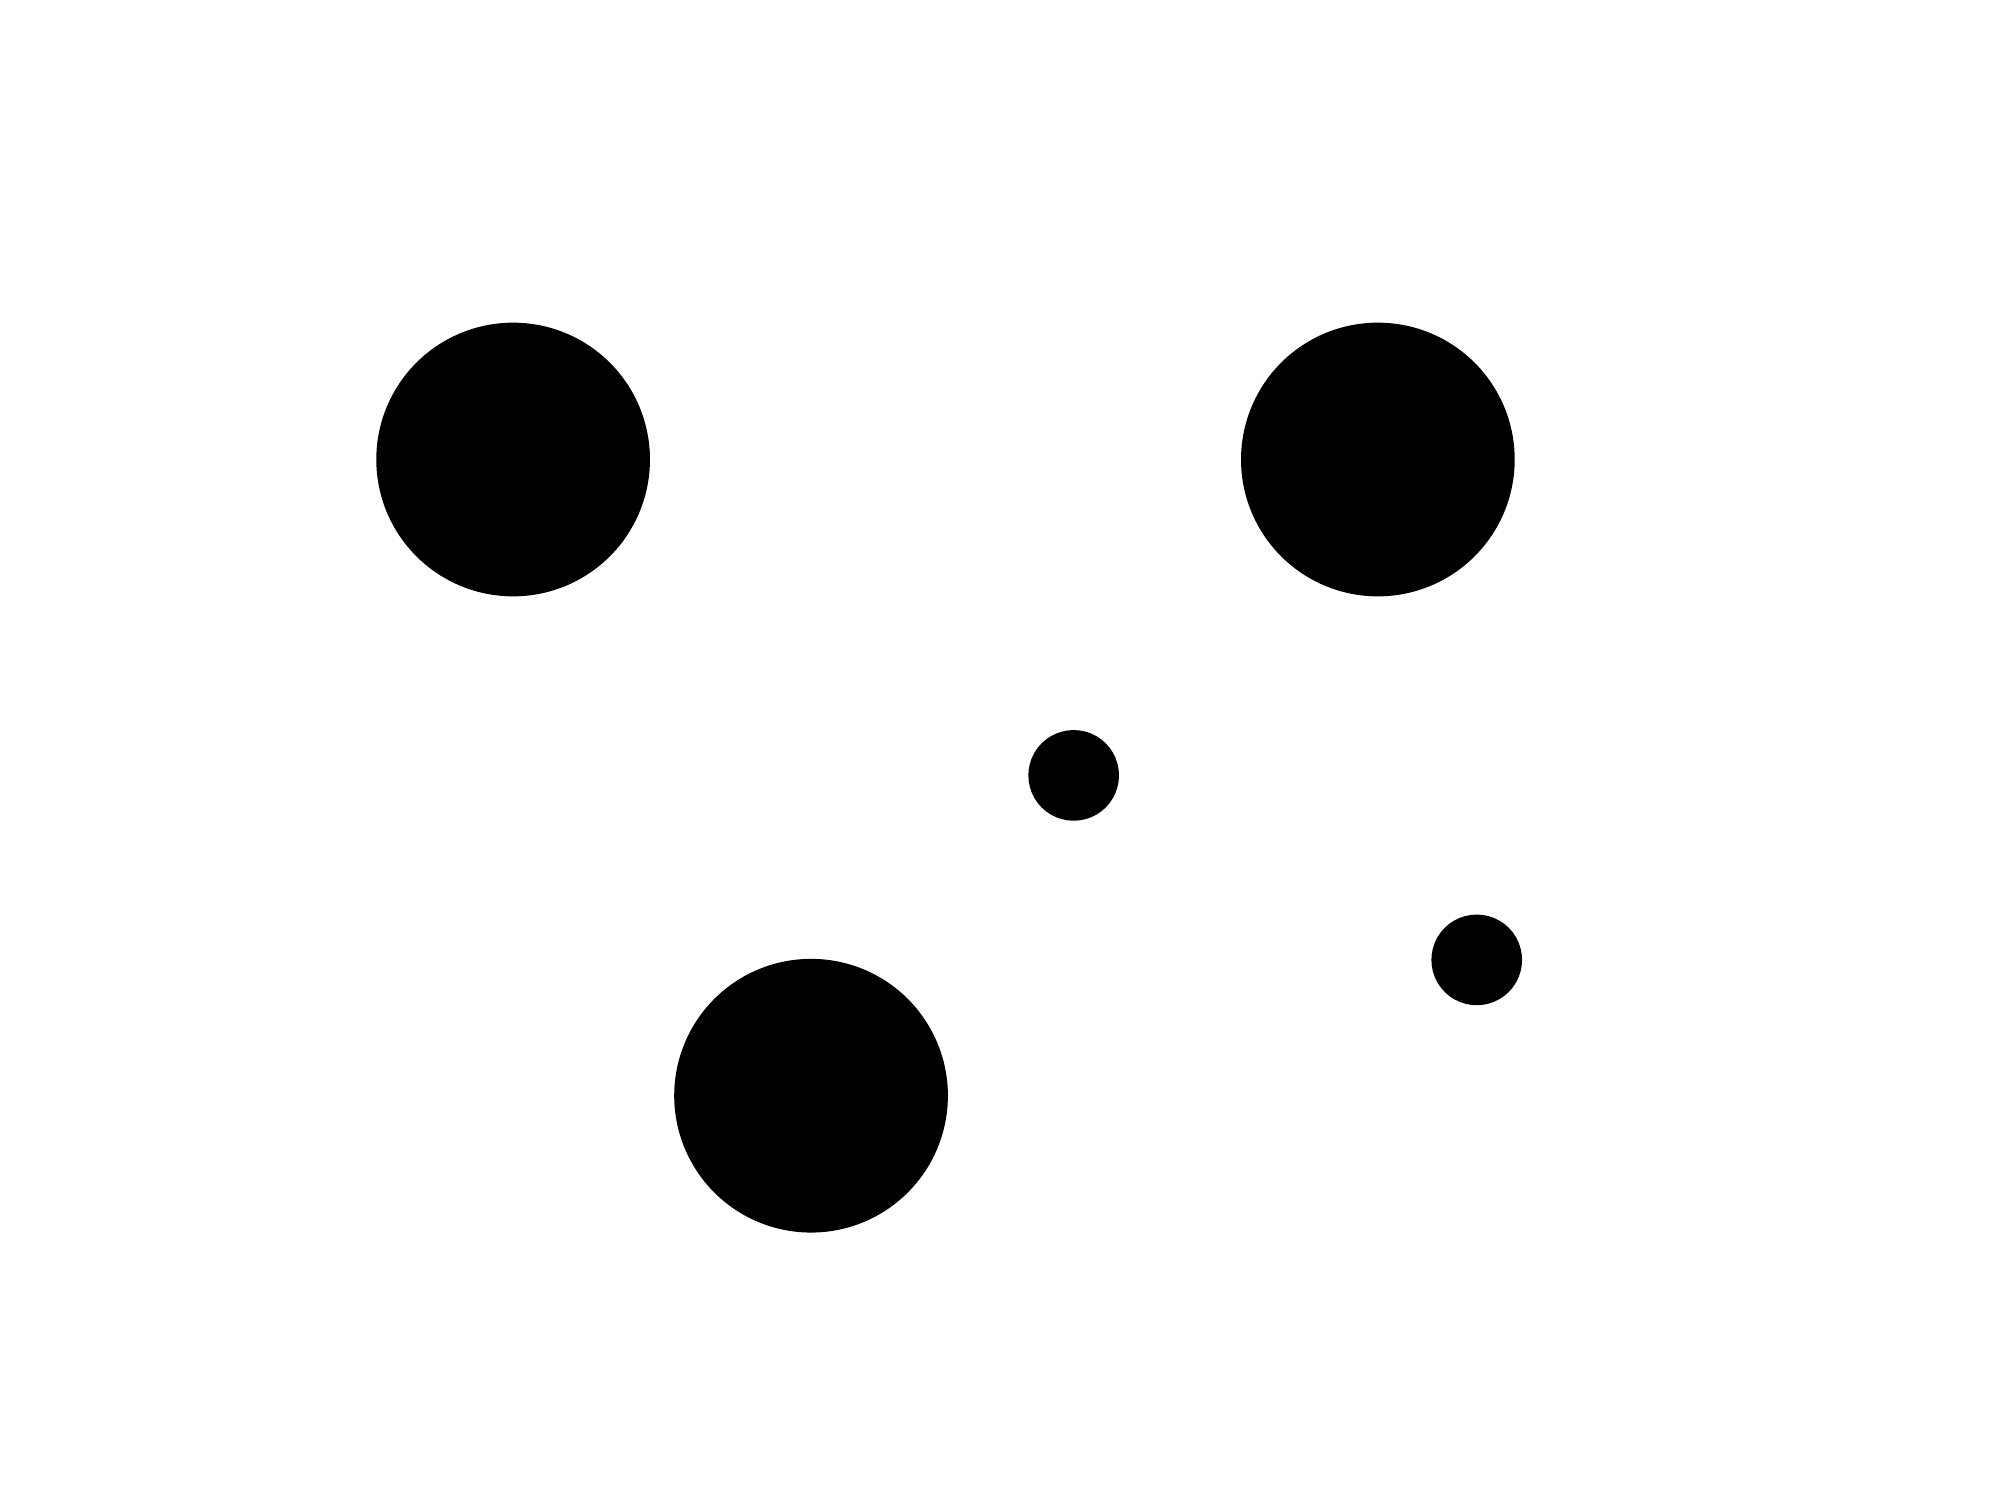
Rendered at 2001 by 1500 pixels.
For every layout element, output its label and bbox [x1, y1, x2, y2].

text_box [674, 958, 948, 1233]
text_box [1431, 914, 1523, 1006]
text_box [1241, 322, 1515, 597]
text_box [376, 322, 650, 597]
text_box [1028, 730, 1120, 821]
